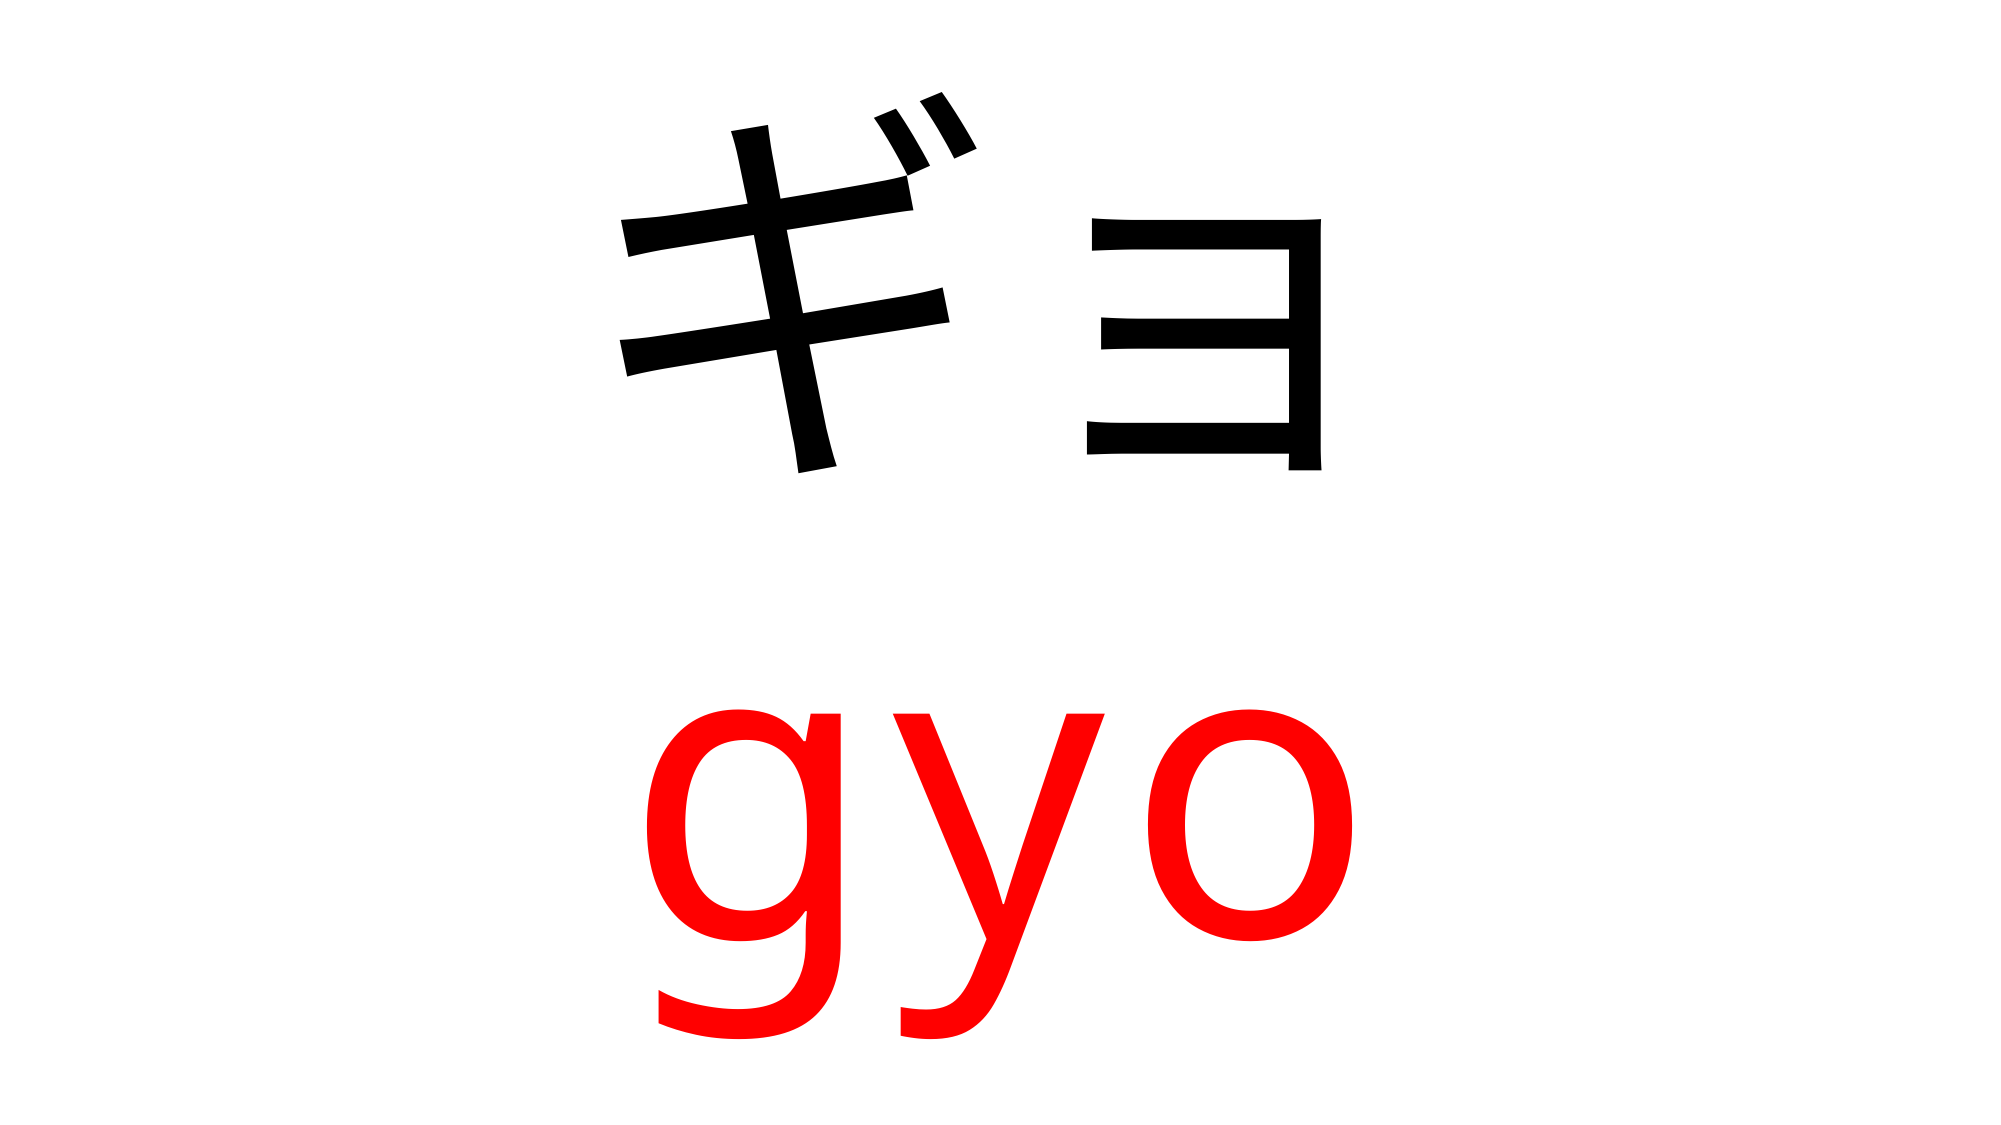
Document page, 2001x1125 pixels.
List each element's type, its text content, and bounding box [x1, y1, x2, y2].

text_box gyo [249, 562, 1750, 1036]
title ギョ [249, 71, 1750, 545]
